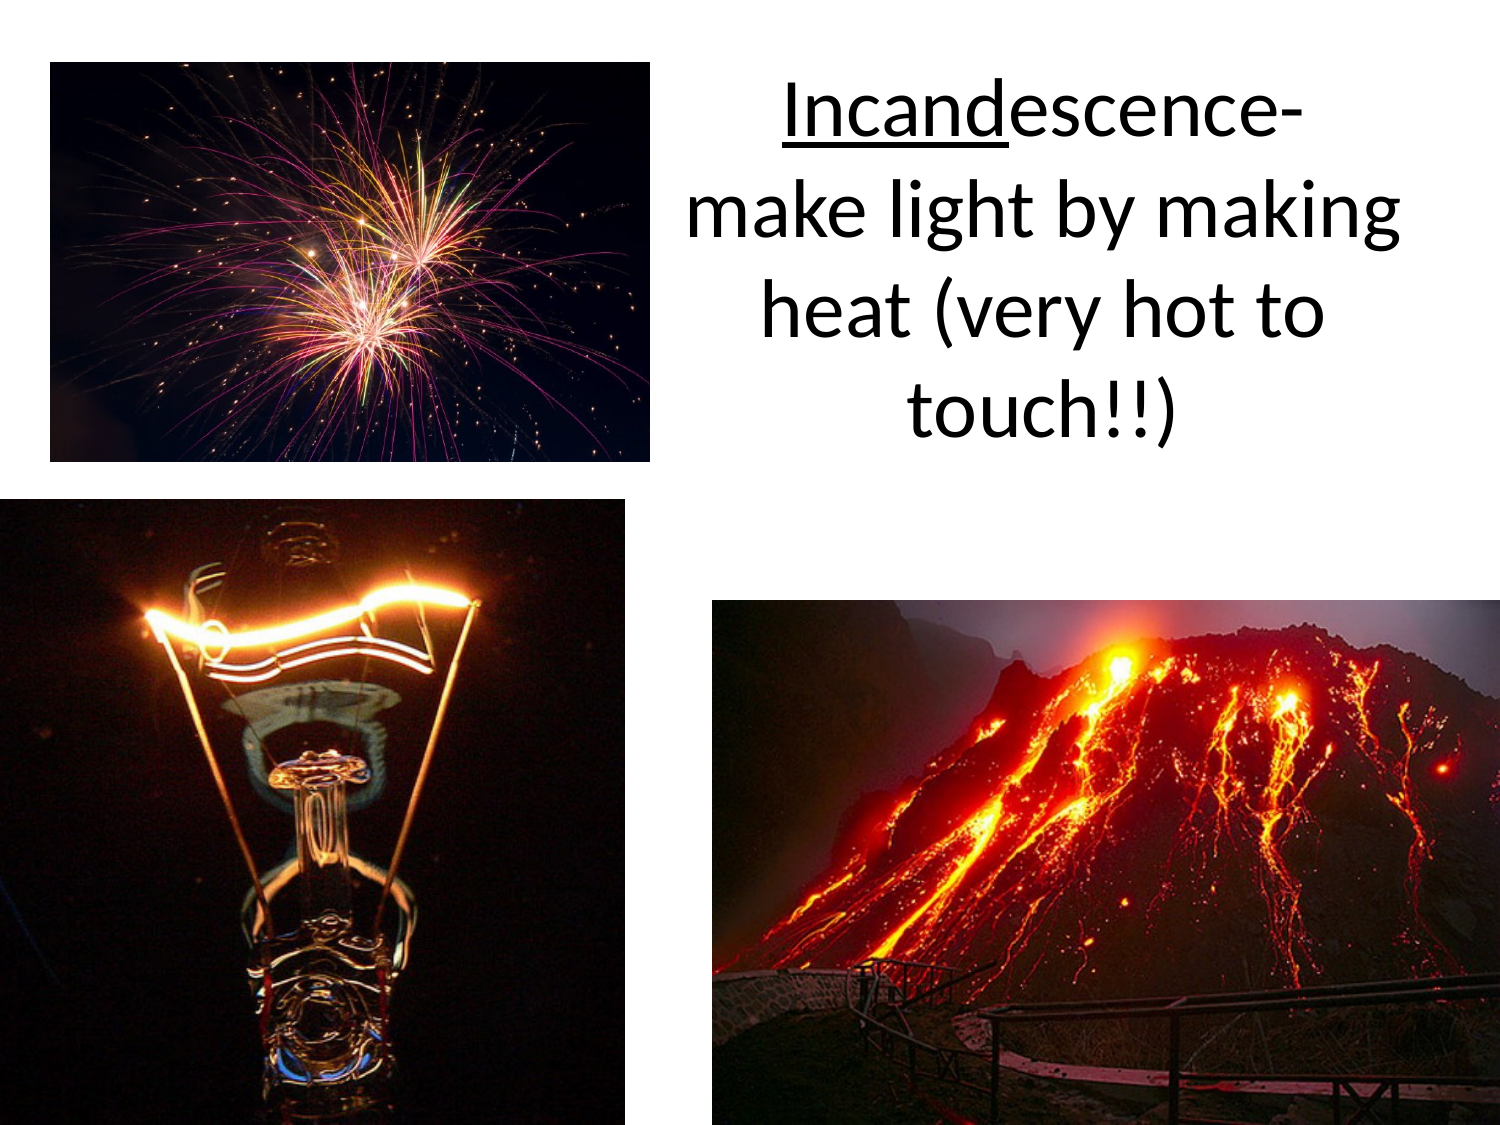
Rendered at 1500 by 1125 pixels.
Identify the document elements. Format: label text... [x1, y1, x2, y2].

picture [49, 62, 651, 462]
picture [712, 600, 1500, 1125]
title Incandescence- make light by making heat (very hot to touch!!) [662, 45, 1425, 463]
picture [0, 499, 626, 1125]
